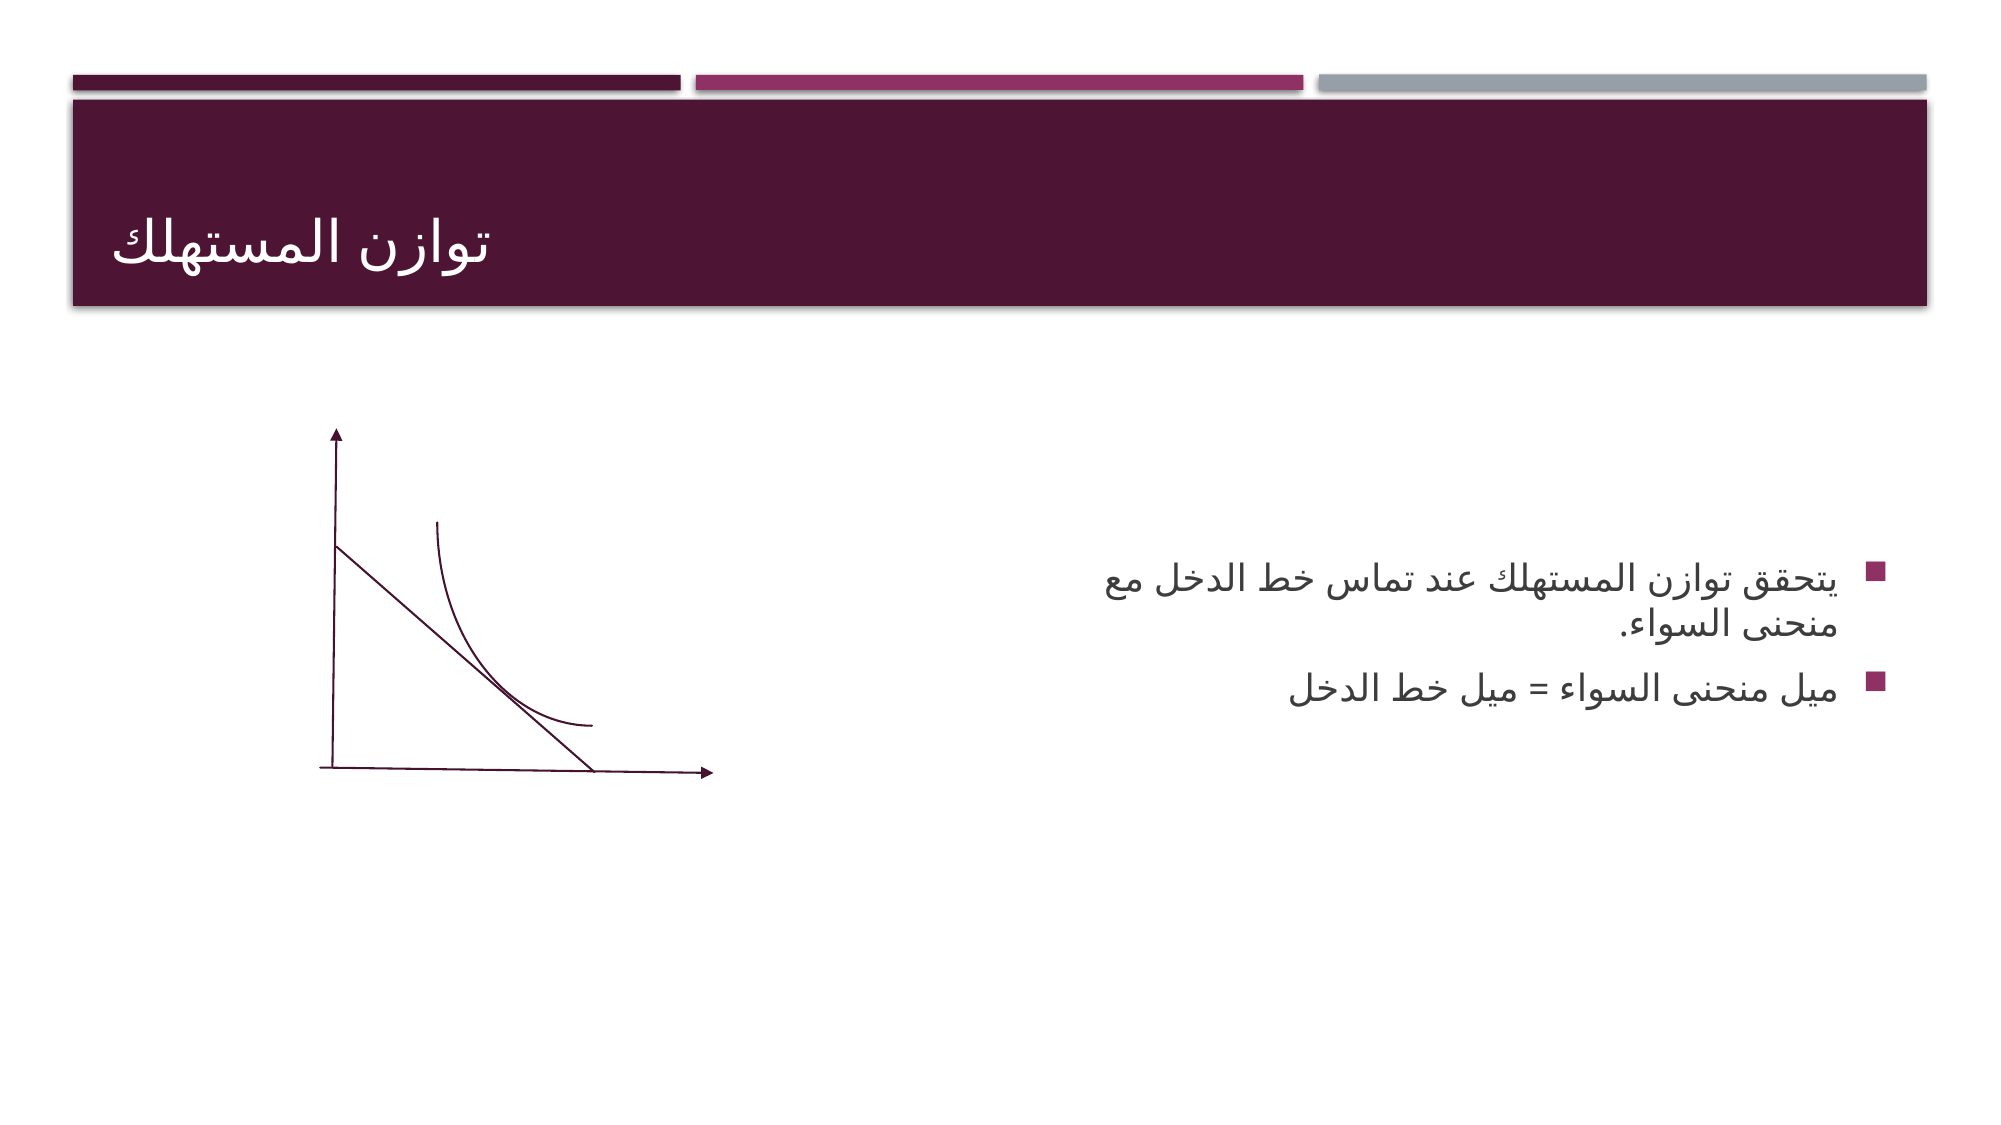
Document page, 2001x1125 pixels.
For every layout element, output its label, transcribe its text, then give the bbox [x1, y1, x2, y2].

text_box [319, 766, 329, 774]
title توازن المستهلك [95, 119, 1905, 282]
text_box [436, 521, 592, 544]
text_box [335, 546, 596, 773]
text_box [601, 766, 714, 774]
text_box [331, 427, 337, 549]
